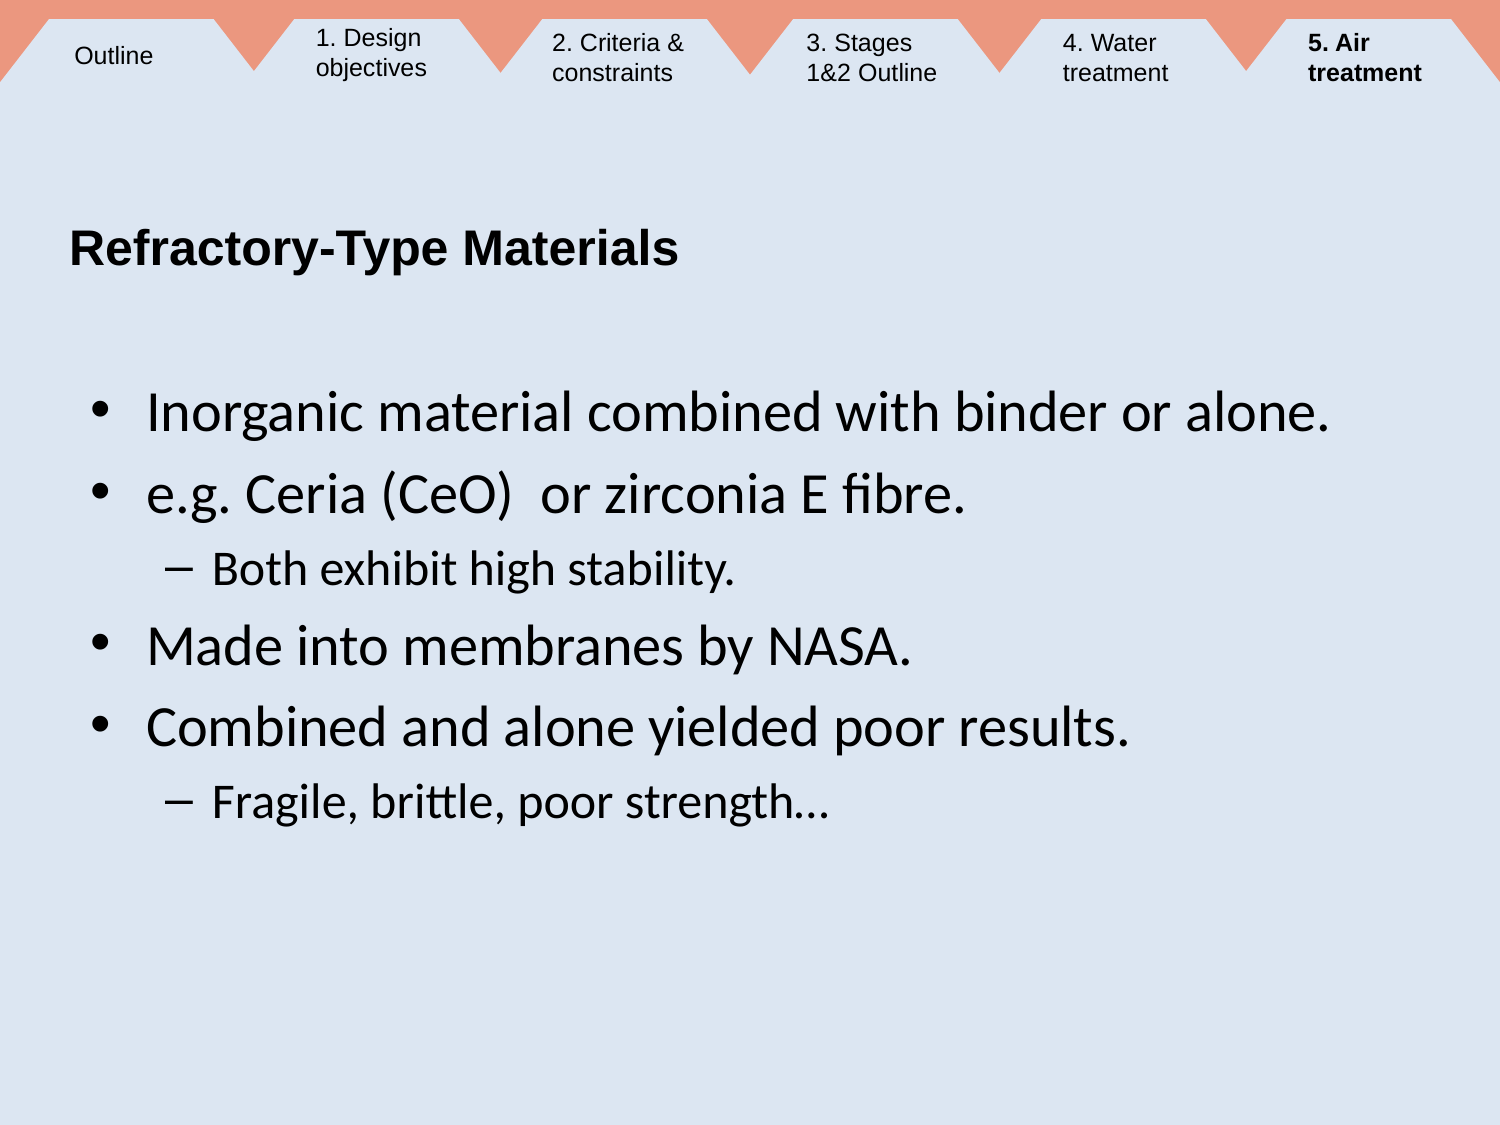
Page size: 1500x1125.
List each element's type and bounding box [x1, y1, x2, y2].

list [0, 0, 1500, 1125]
